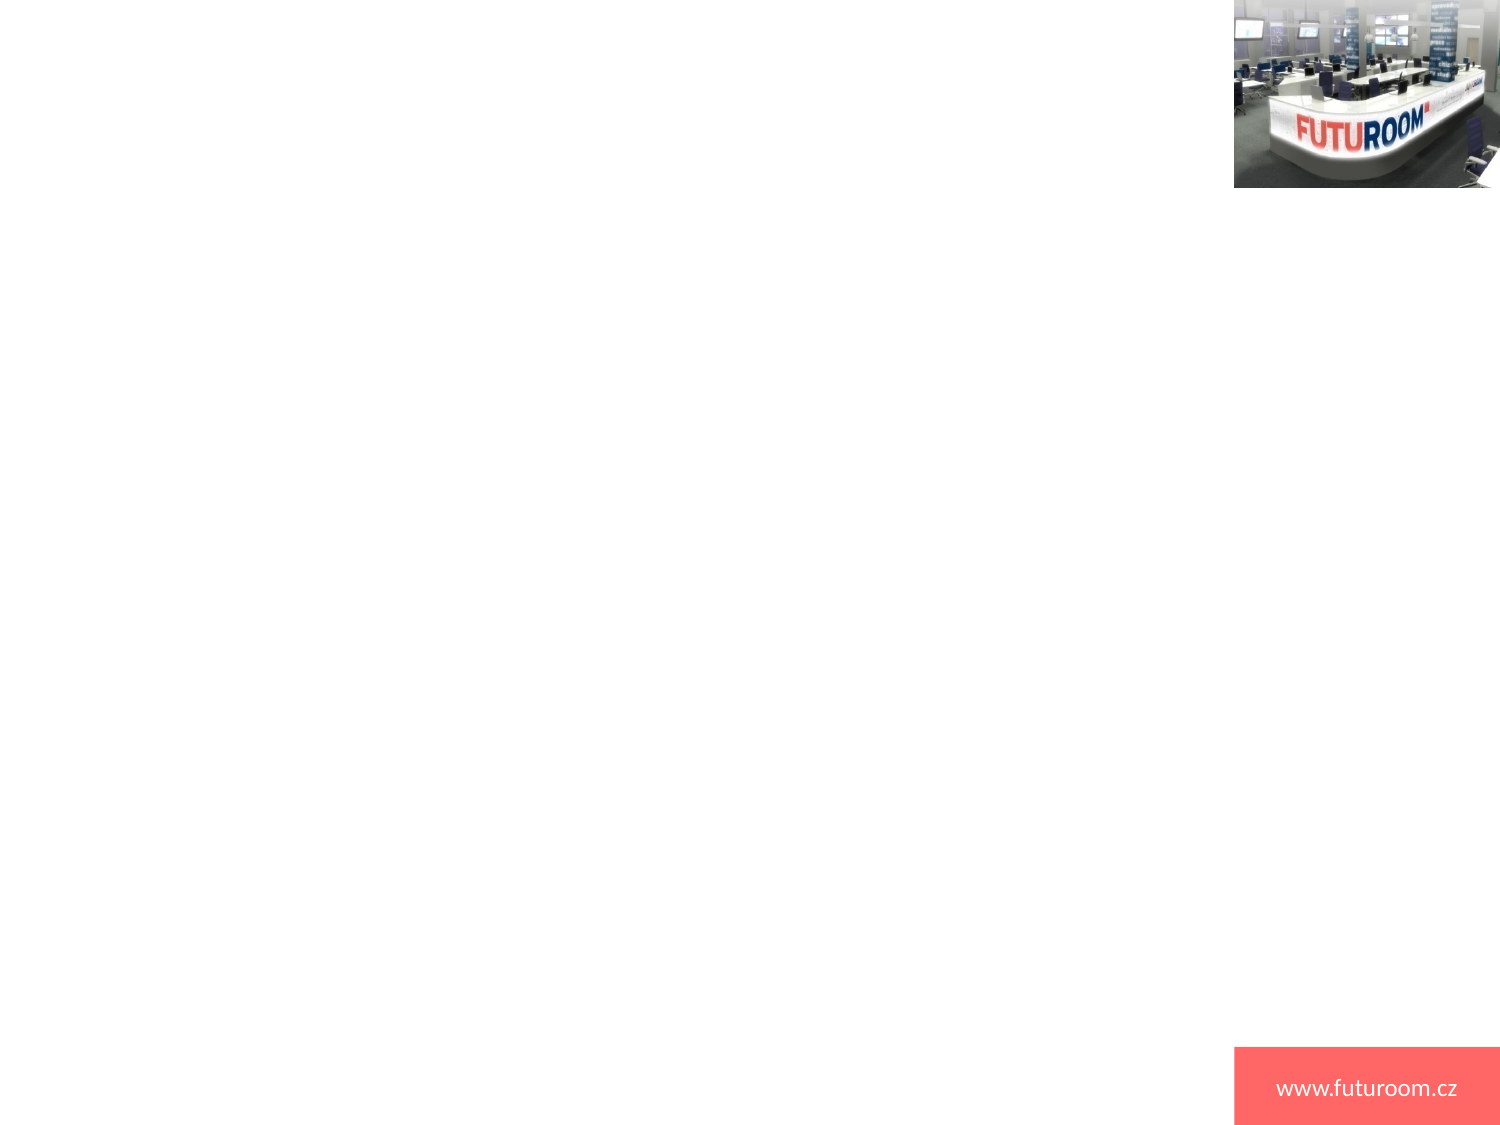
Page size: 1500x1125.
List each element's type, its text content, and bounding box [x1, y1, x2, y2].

text_box www.futuroom.cz [1232, 1045, 1500, 1125]
picture [1234, 0, 1500, 188]
